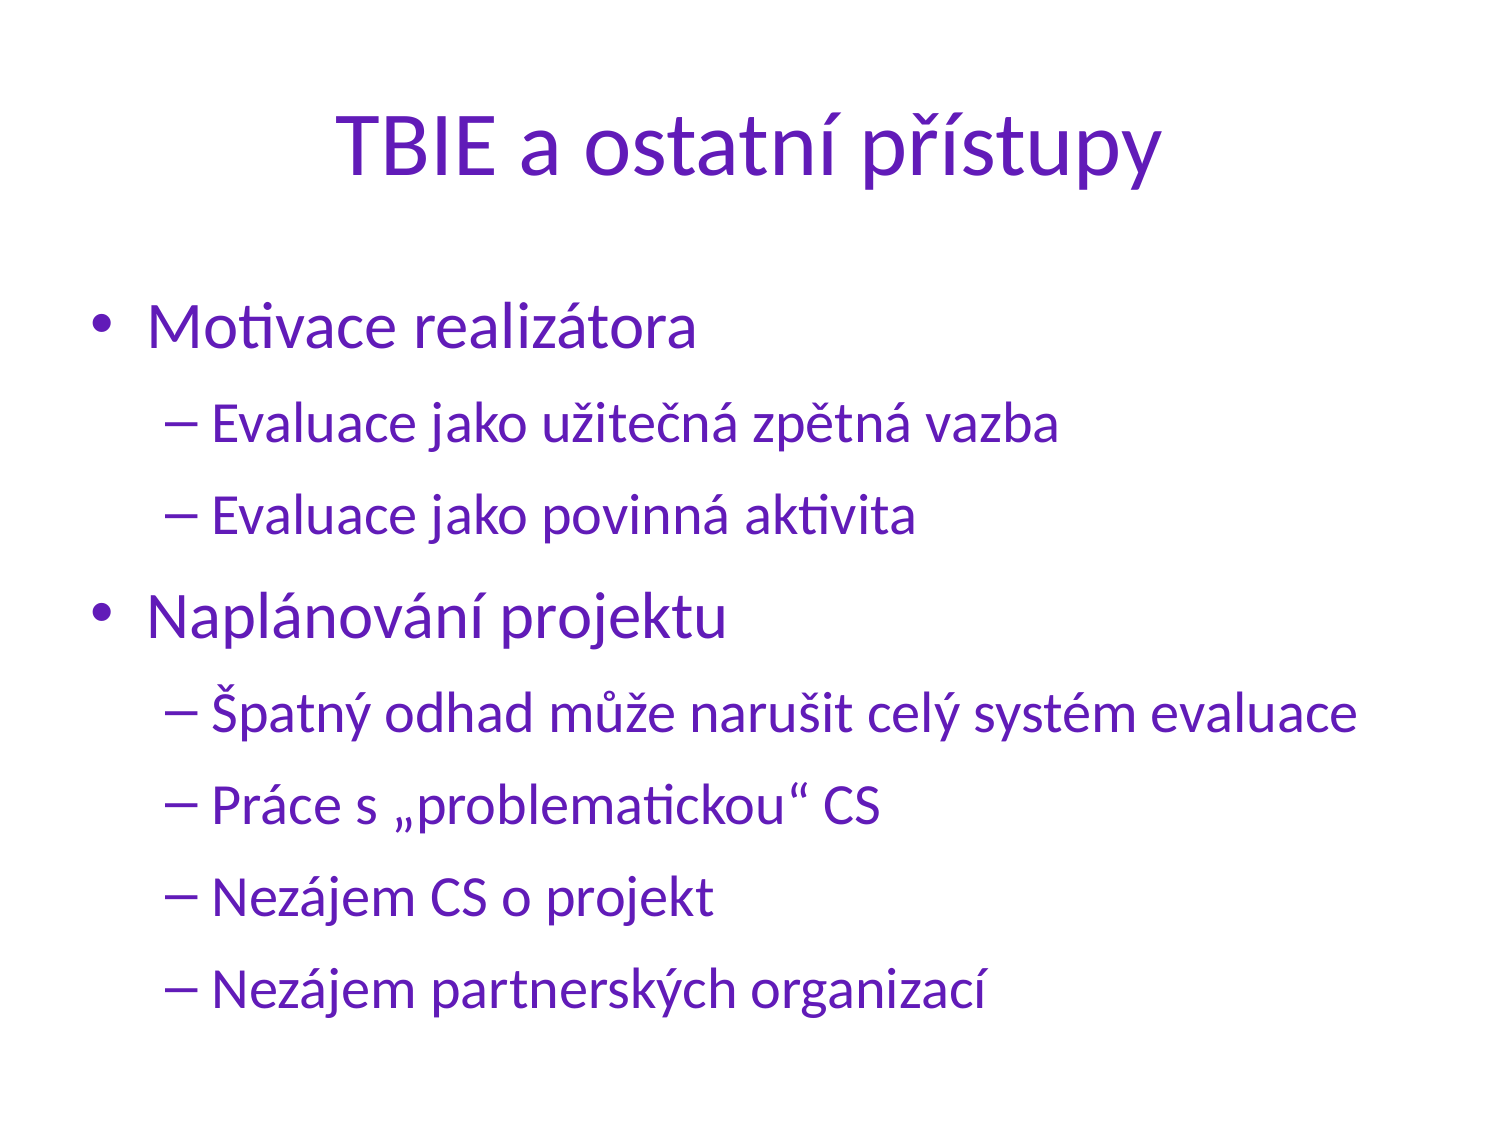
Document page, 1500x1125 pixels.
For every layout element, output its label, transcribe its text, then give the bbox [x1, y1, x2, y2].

list Motivace realizátora Evaluace jako užitečná zpětná vazba Evaluace jako povinná aktivita Naplánování projektu Špatný odhad může narušit celý systém evaluace Práce s „problematickou“ CS Nezájem CS o projekt Nezájem partnerských organizací [75, 262, 1425, 1005]
title TBIE a ostatní přístupy [75, 45, 1425, 233]
